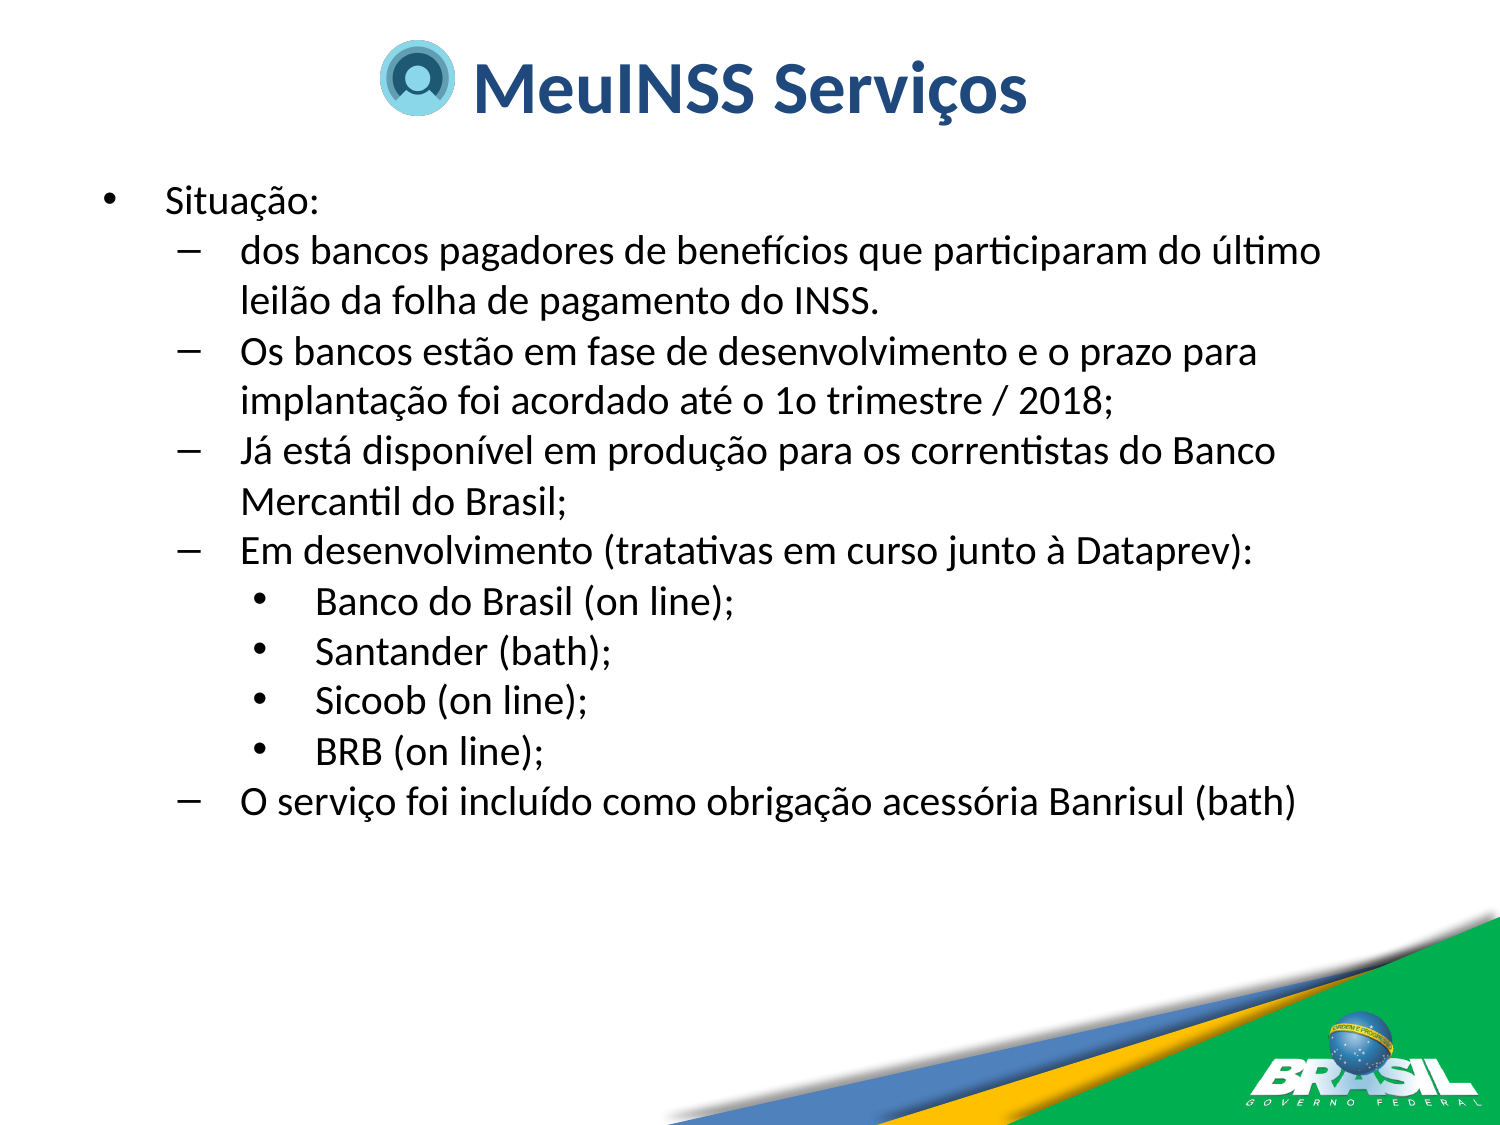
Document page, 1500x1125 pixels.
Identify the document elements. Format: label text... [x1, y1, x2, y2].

text_box Situação: dos bancos pagadores de benefícios que participaram do último leilão da folha de pagamento do INSS. Os bancos estão em fase de desenvolvimento e o prazo para implantação foi acordado até o 1o trimestre / 2018; Já está disponível em produção para os correntistas do Banco Mercantil do Brasil; Em desenvolvimento (tratativas em curso junto à Dataprev): Banco do Brasil (on line); Santander (bath); Sicoob (on line); BRB (on line); O serviço foi incluído como obrigação acessória Banrisul (bath) [74, 165, 1425, 960]
picture [379, 40, 455, 116]
text_box [512, 1024, 1282, 1103]
picture [1246, 1011, 1482, 1106]
text_box MeuINSS Serviços [457, 30, 1045, 136]
